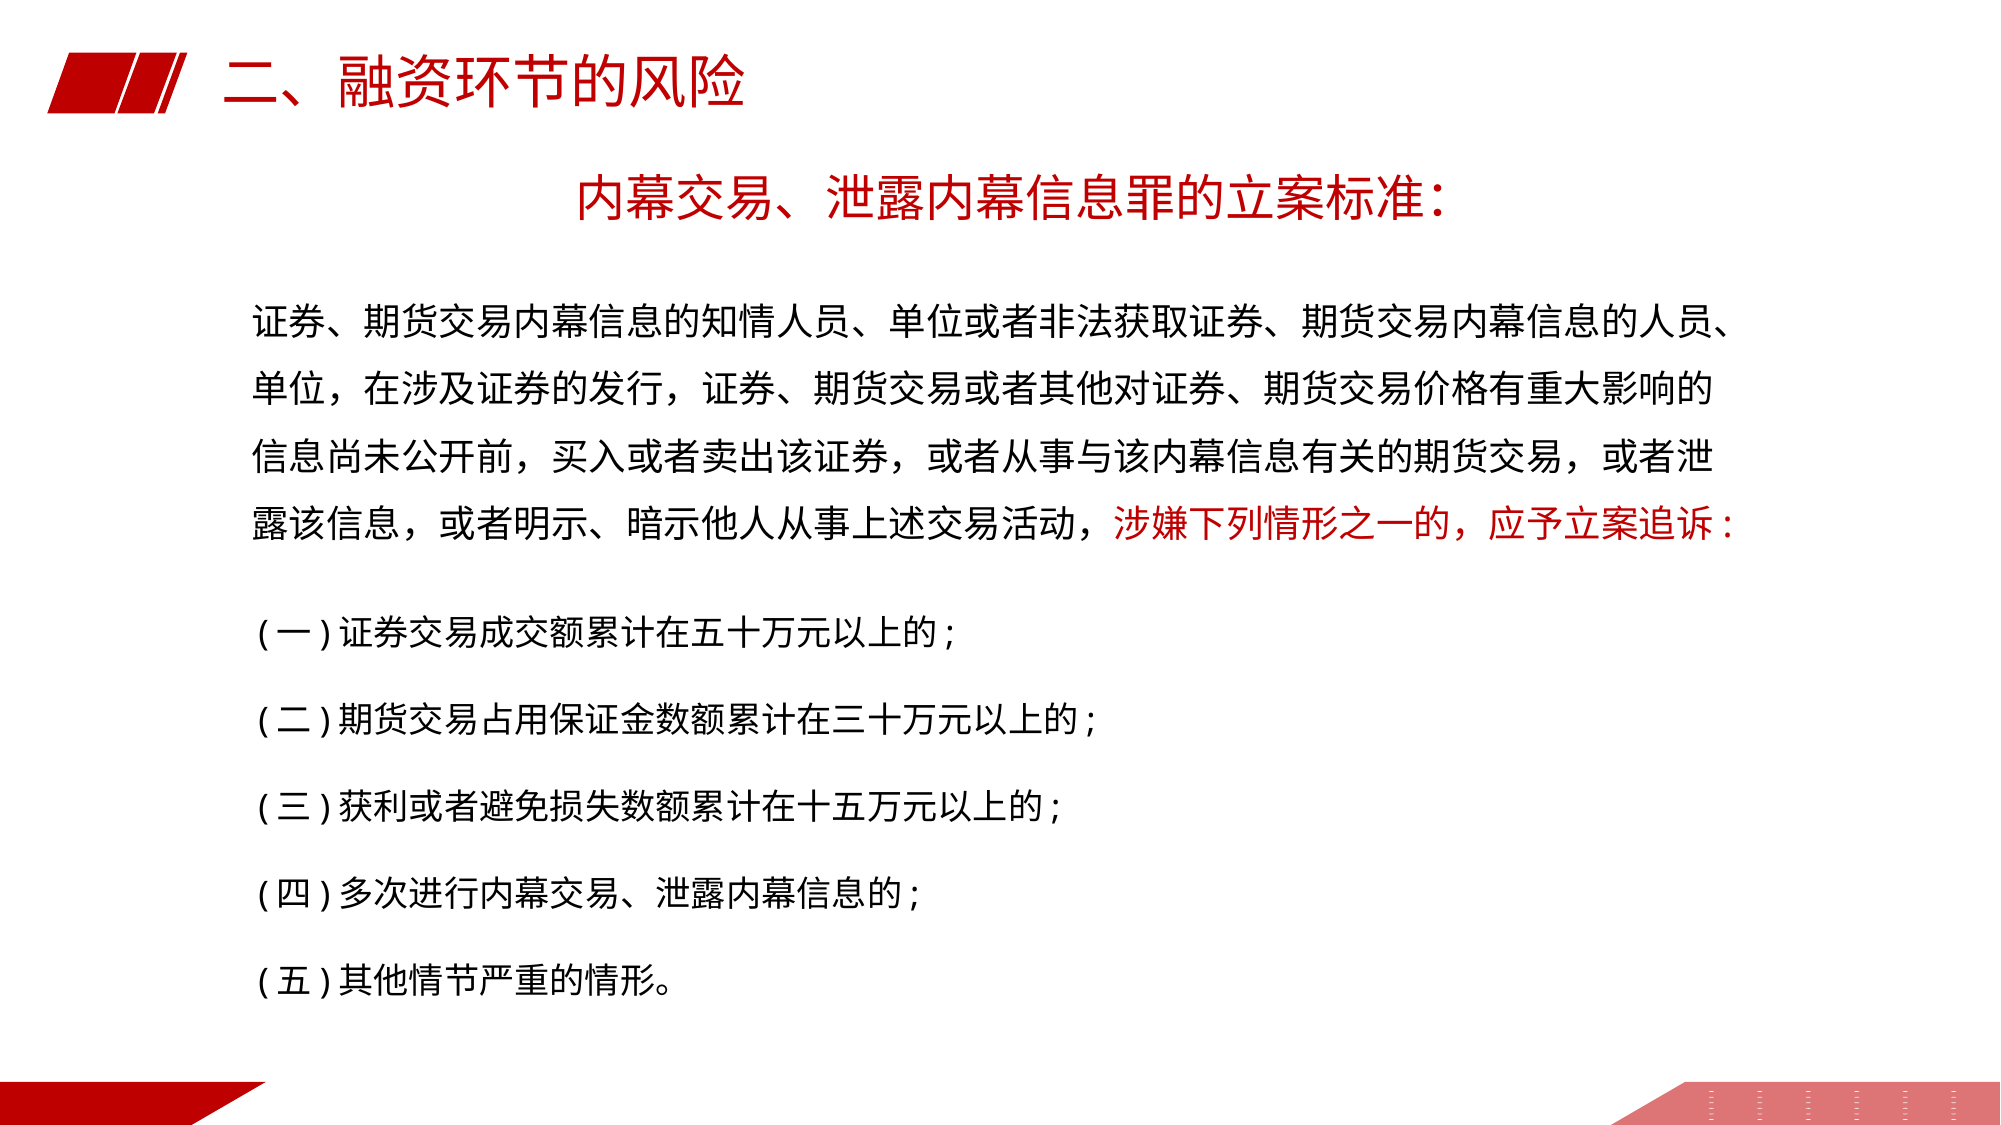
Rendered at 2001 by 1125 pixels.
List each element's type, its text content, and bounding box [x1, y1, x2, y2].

text_box 二、融资环节的风险 [206, 51, 887, 118]
text_box 证券、期货交易内幕信息的知情人员、单位或者非法获取证券、期货交易内幕信息的人员、单位，在涉及证券的发行，证券、期货交易或者其他对证券、期货交易价格有重大影响的信息尚未公开前，买入或者卖出该证券，或者从事与该内幕信息有关的期货交易，或者泄露该信息，或者明示、暗示他人从事上述交易活动，涉嫌下列情形之一的，应予立案追诉: [236, 268, 1764, 553]
list (一)证券交易成交额累计在五十万元以上的; (二)期货交易占用保证金数额累计在三十万元以上的; (三)获利或者避免损失数额累计在十五万元以上的; (四)多次进行内幕交易、泄露内幕信息的; (五)其他情节严重的情形。 [206, 577, 1353, 1012]
title 内幕交易、泄露内幕信息罪的立案标准： [558, 143, 1442, 258]
